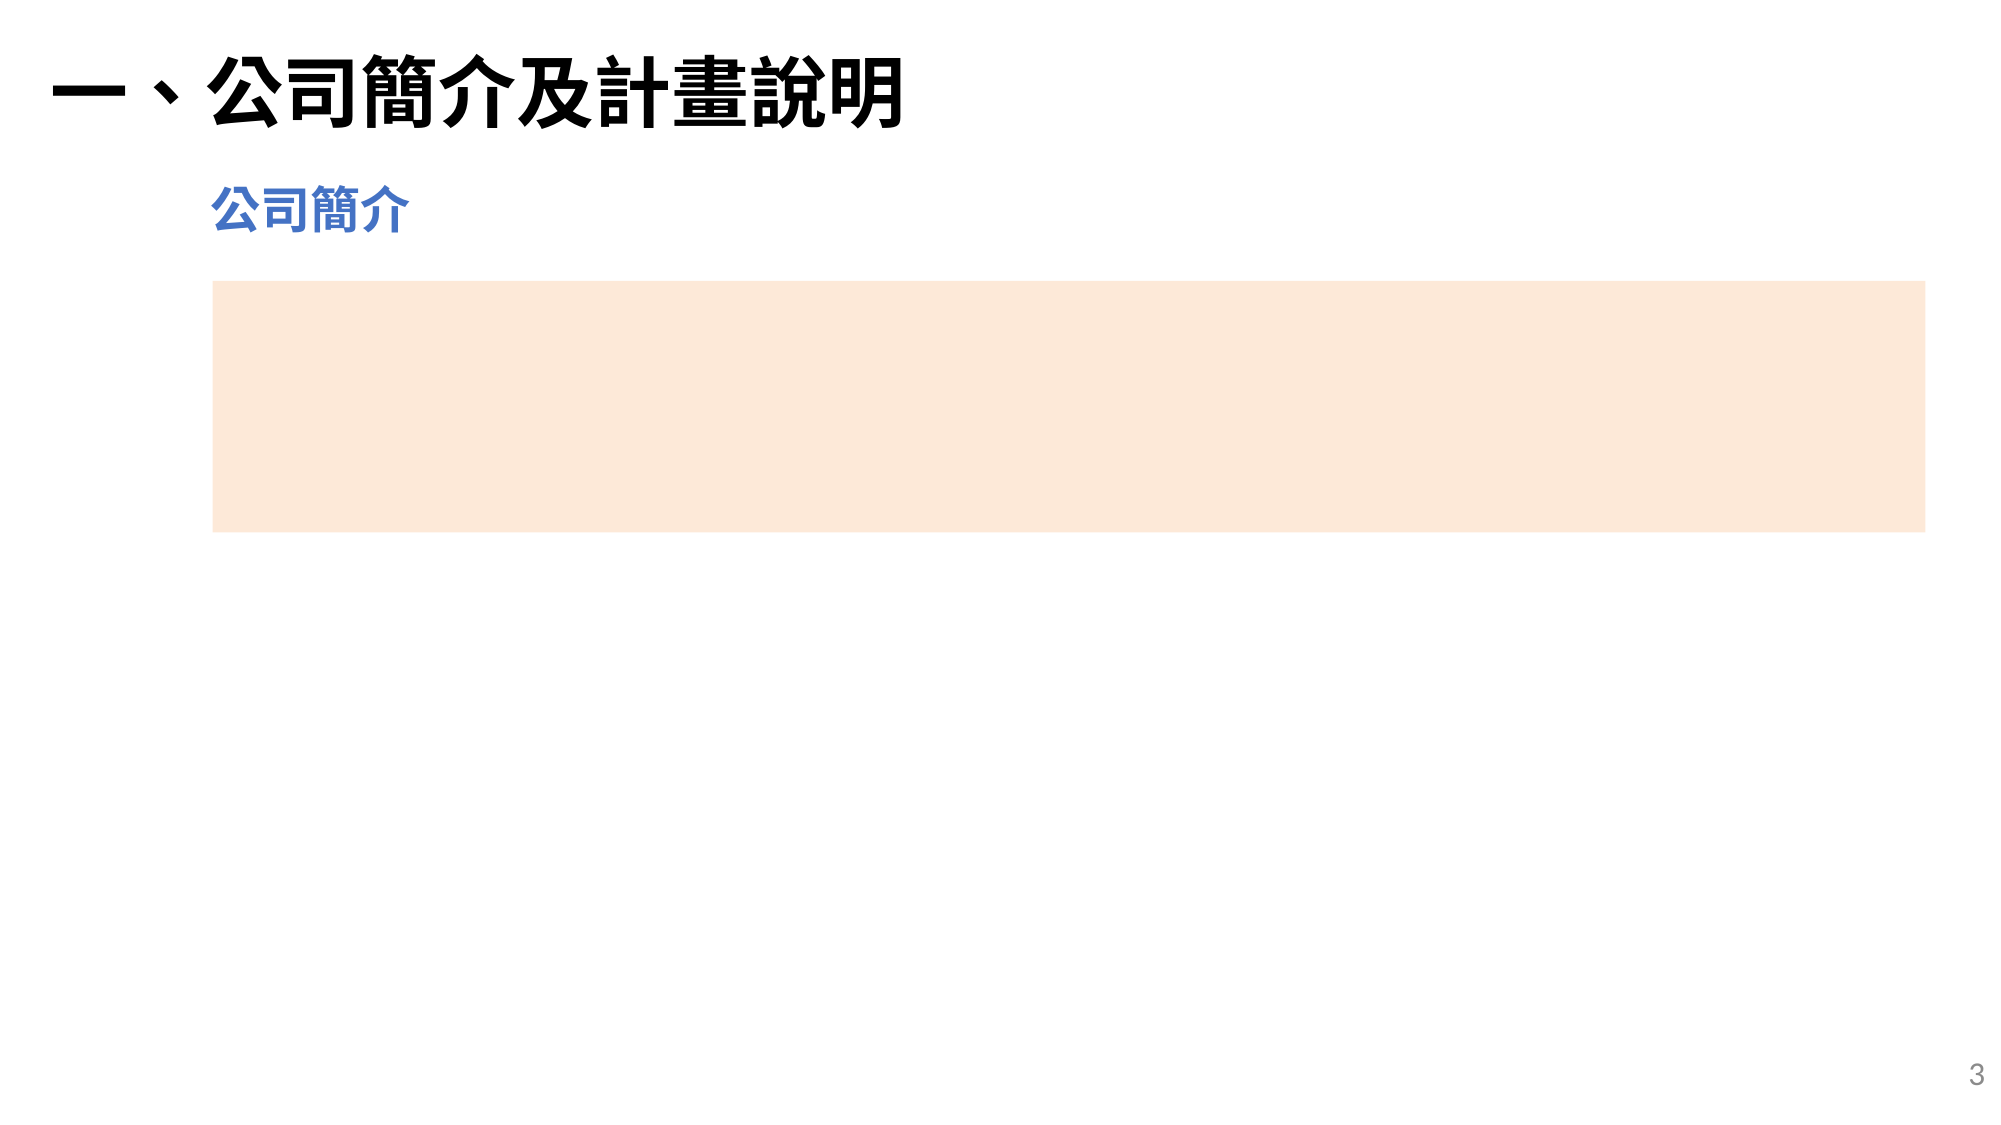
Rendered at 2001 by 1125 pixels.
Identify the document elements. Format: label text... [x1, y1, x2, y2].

text_box 一、公司簡介及計畫說明 [35, 21, 1522, 145]
text_box 公司簡介 [195, 170, 428, 246]
text_box [212, 280, 1926, 533]
text_box 3 [1925, 1044, 2000, 1105]
